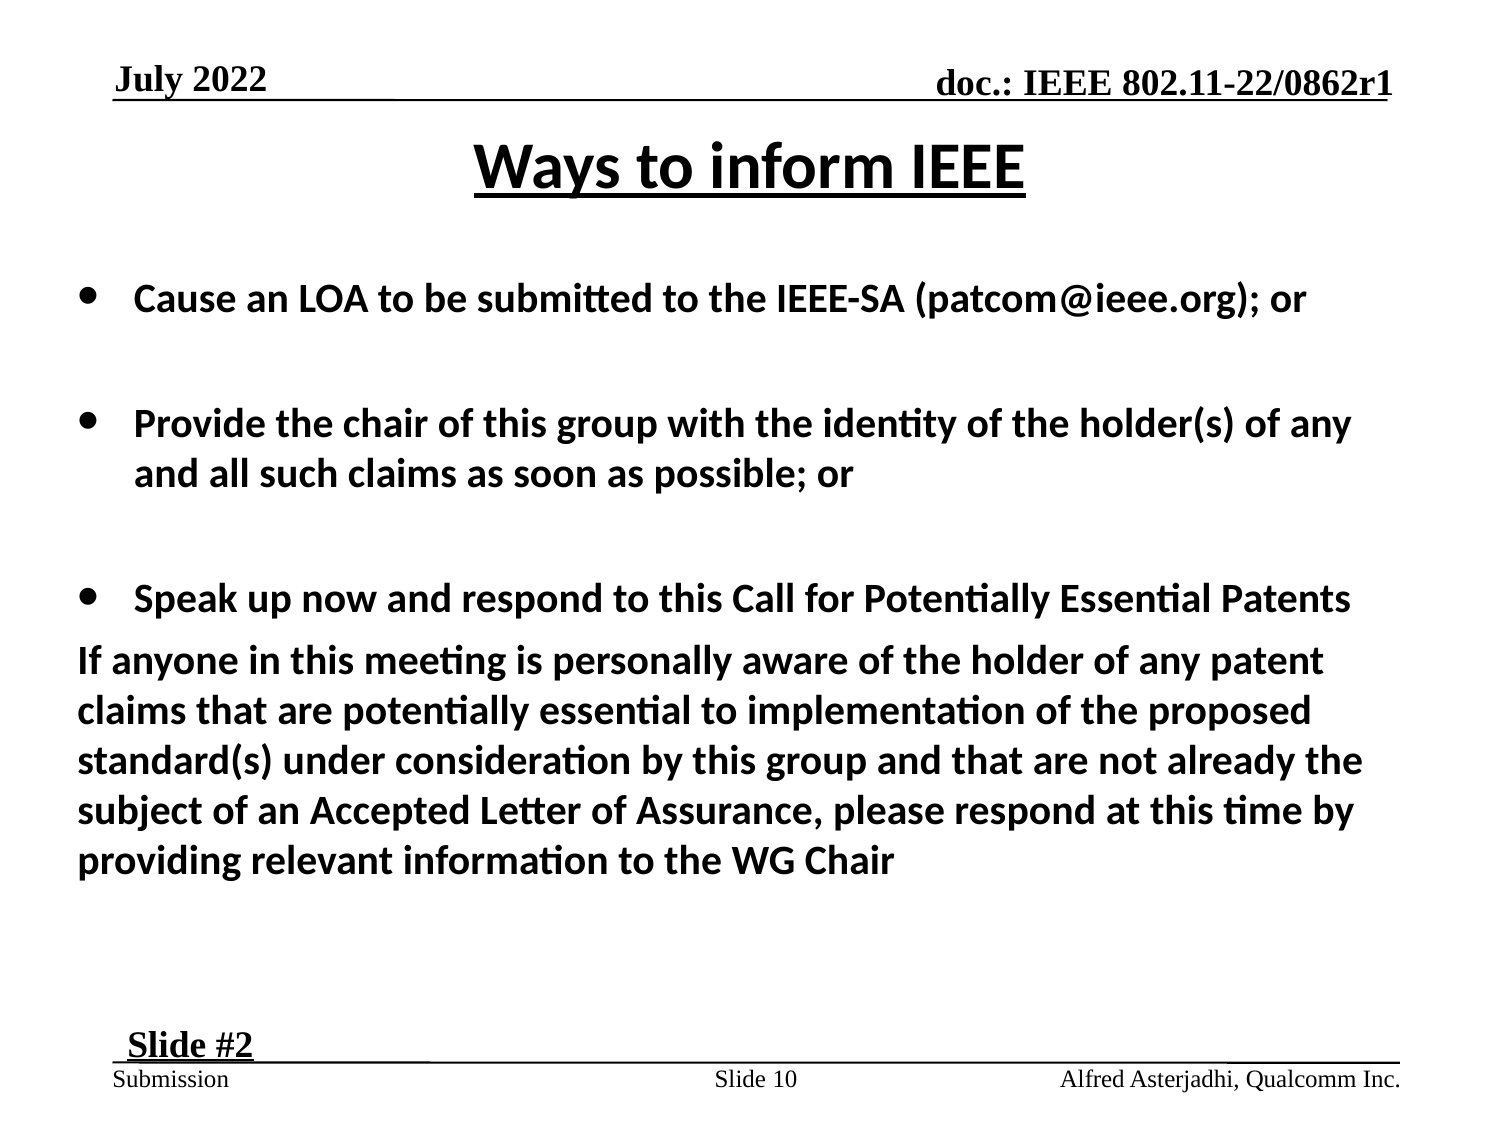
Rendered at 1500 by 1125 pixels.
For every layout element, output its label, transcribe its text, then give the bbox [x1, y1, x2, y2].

slide_number Slide 10 [712, 1061, 800, 1123]
list Cause an LOA to be submitted to the IEEE-SA (patcom@ieee.org); or Provide the chair of this group with the identity of the holder(s) of any and all such claims as soon as possible; or Speak up now and respond to this Call for Potentially Essential Patents If anyone in this meeting is personally aware of the holder of any patent claims that are potentially essential to implementation of the proposed standard(s) under consideration by this group and that are not already the subject of an Accepted Letter of Assurance, please respond at this time by providing relevant information to the WG Chair [62, 262, 1438, 938]
text_box Slide #2 [112, 1012, 269, 1073]
title Ways to inform IEEE [112, 74, 1388, 250]
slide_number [114, 54, 493, 100]
footer Alfred Asterjadhi, Qualcomm Inc. [878, 1061, 1402, 1093]
